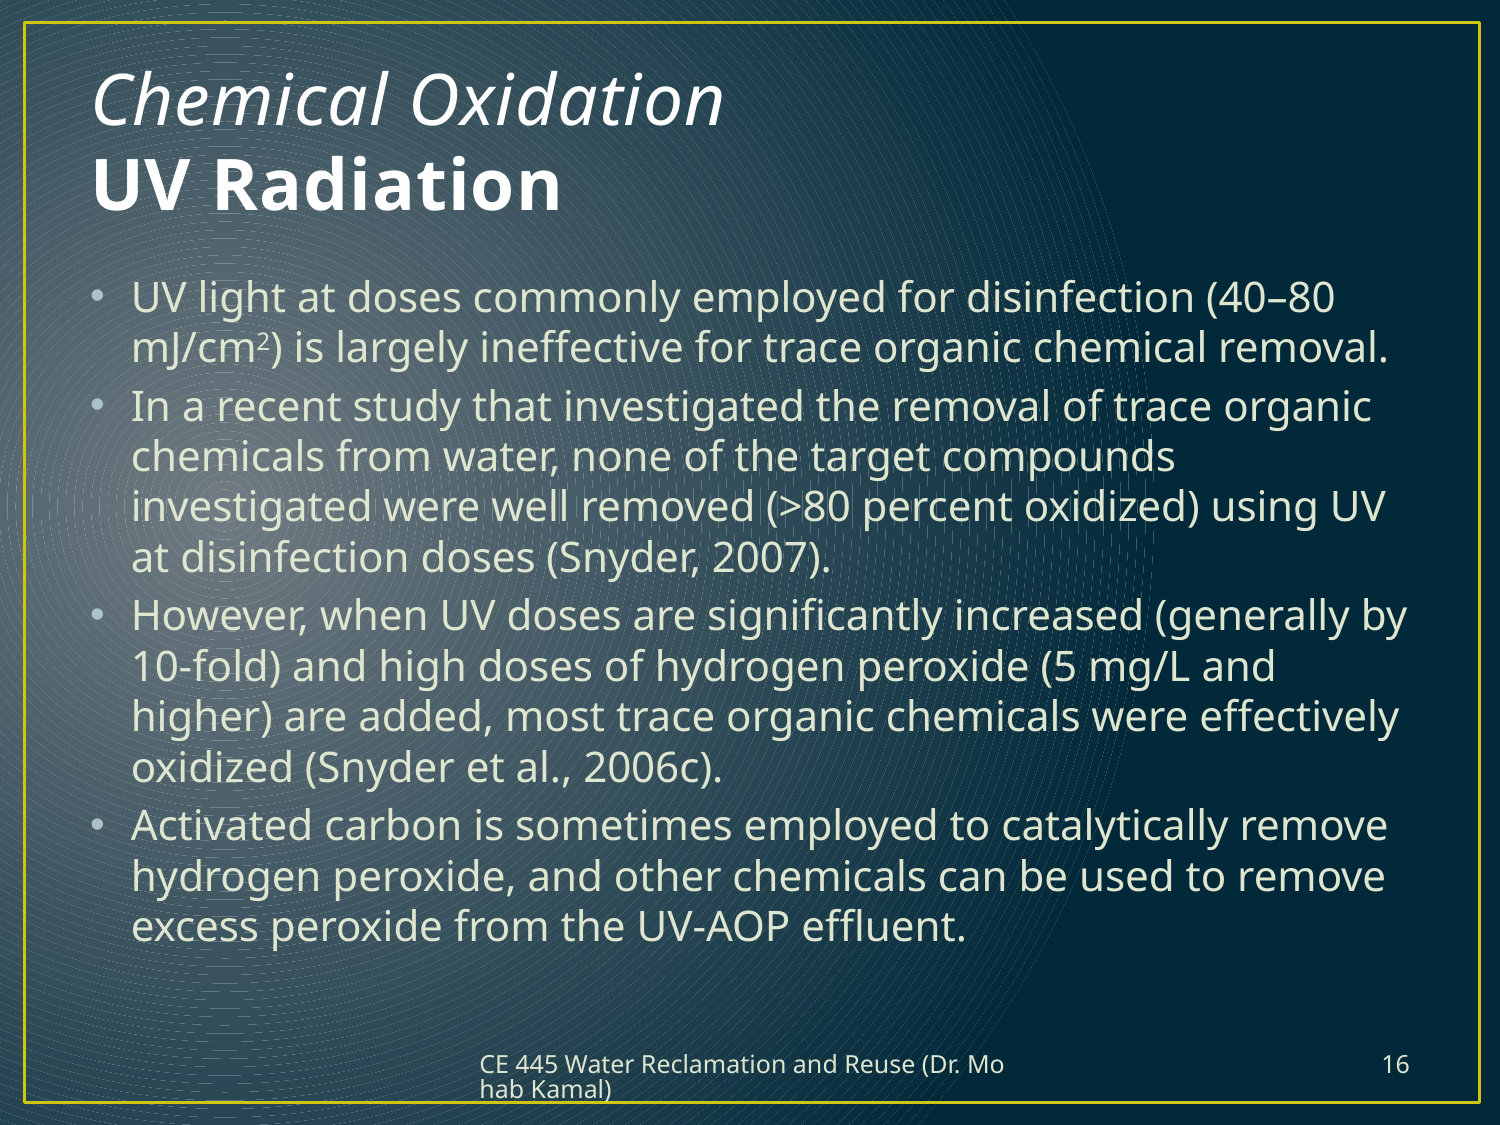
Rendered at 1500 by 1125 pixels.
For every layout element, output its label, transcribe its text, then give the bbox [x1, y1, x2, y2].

list UV light at doses commonly employed for disinfection (40–80 mJ/cm2) is largely ineffective for trace organic chemical removal. In a recent study that investigated the removal of trace organic chemicals from water, none of the target compounds investigated were well removed (>80 percent oxidized) using UV at disinfection doses (Snyder, 2007). However, when UV doses are significantly increased (generally by 10-fold) and high doses of hydrogen peroxide (5 mg/L and higher) are added, most trace organic chemicals were effectively oxidized (Snyder et al., 2006c). Activated carbon is sometimes employed to catalytically remove hydrogen peroxide, and other chemicals can be used to remove excess peroxide from the UV-AOP effluent. [75, 262, 1425, 1005]
title Chemical Oxidation UV Radiation [75, 45, 1425, 233]
footer CE 445 Water Reclamation and Reuse (Dr. Mohab Kamal) [464, 1035, 1036, 1096]
slide_number 16 [1074, 1035, 1425, 1096]
